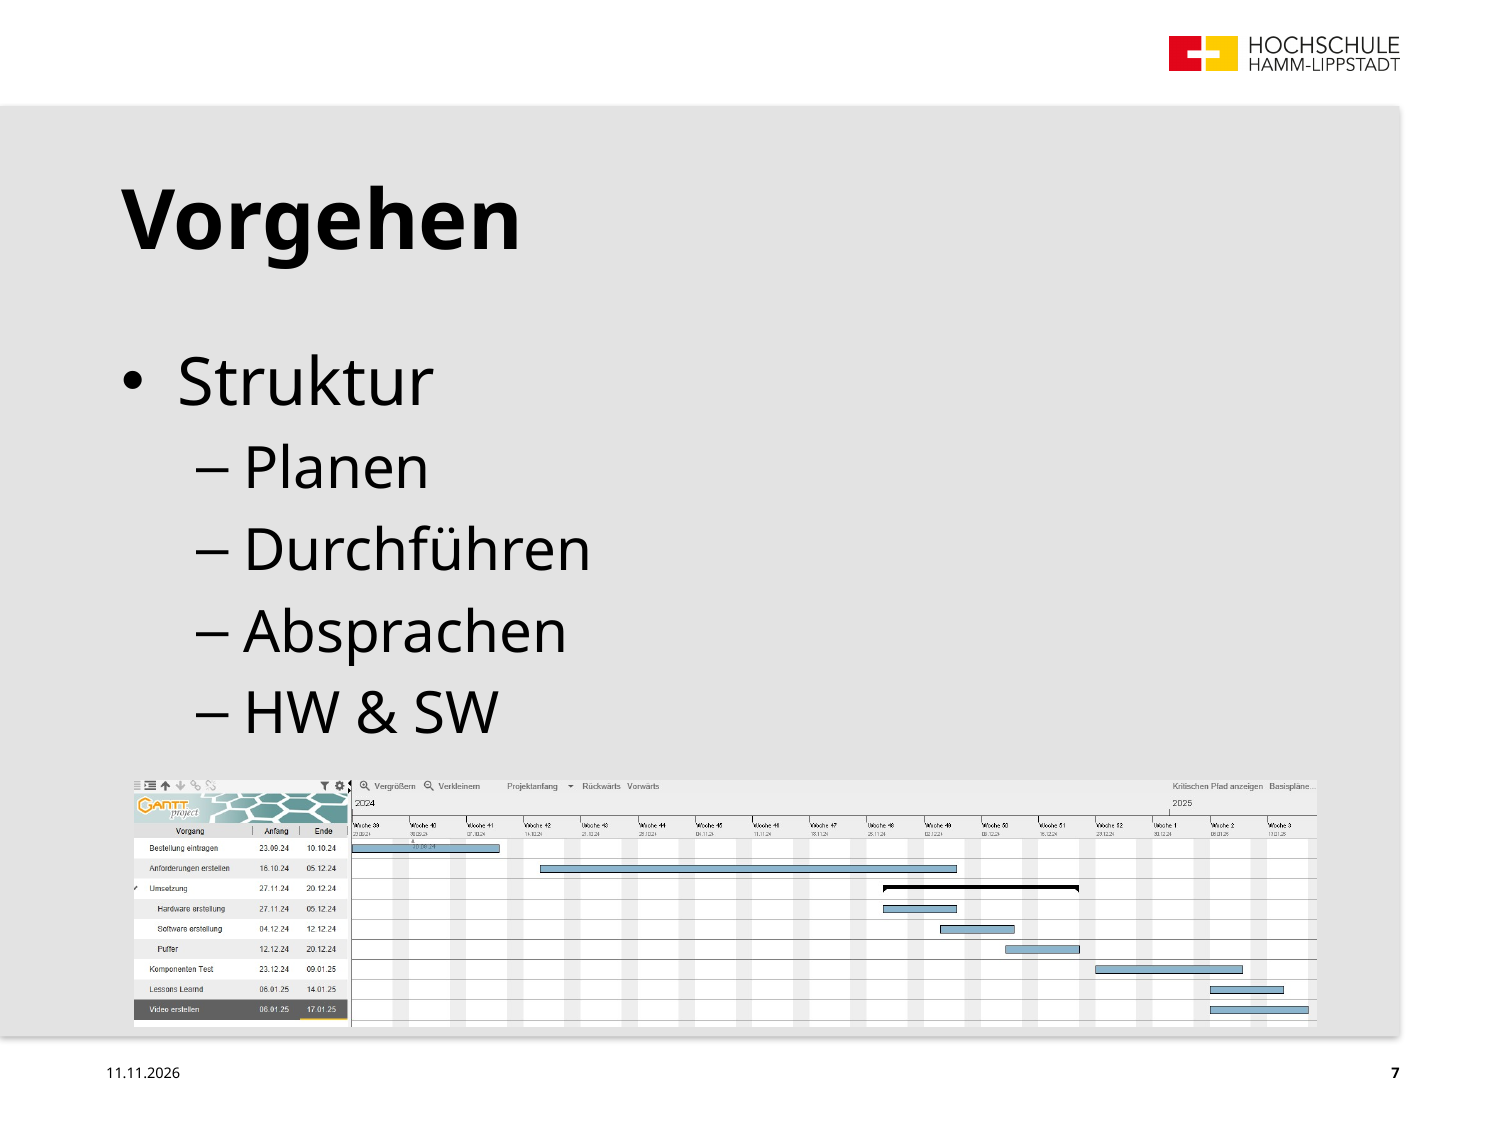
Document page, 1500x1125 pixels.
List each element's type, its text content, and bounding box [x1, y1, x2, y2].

slide_number 7 [1049, 1065, 1400, 1084]
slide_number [106, 1065, 457, 1084]
title Vorgehen [106, 122, 1366, 310]
picture [134, 780, 1317, 1027]
picture [1169, 36, 1400, 71]
list Struktur Planen Durchführen Absprachen HW & SW [106, 331, 1366, 1005]
